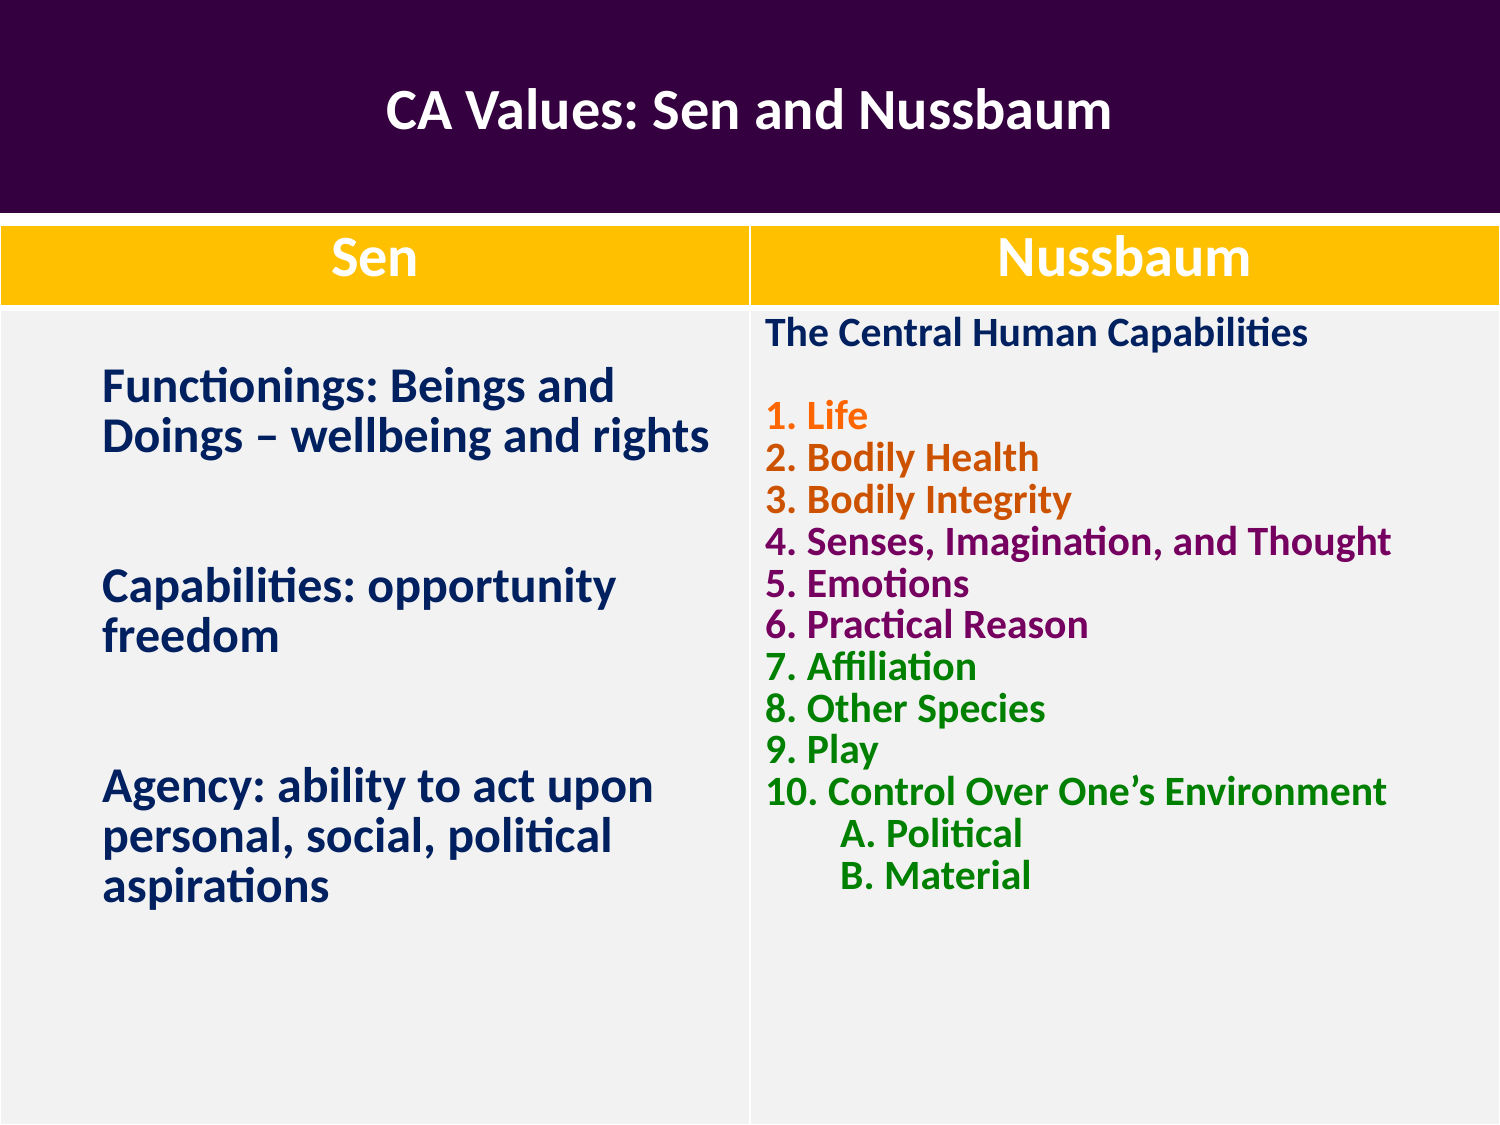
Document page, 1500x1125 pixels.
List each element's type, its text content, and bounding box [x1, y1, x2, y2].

table_cell Functionings: Beings and Doings – wellbeing and rights Capabilities: opportunity freedom Agency: ability to act upon personal, social, political aspirations [1, 311, 749, 1124]
table_header Nussbaum [751, 226, 1499, 305]
table_header Sen [1, 226, 749, 305]
title CA Values: Sen and Nussbaum [0, 0, 1500, 213]
table_cell The Central Human Capabilities 1. Life 2. Bodily Health 3. Bodily Integrity 4. Senses, Imagination, and Thought 5. Emotions 6. Practical Reason 7. Affiliation 8. Other Species 9. Play 10. Control Over One’s Environment A. Political B. Material [751, 311, 1499, 1124]
